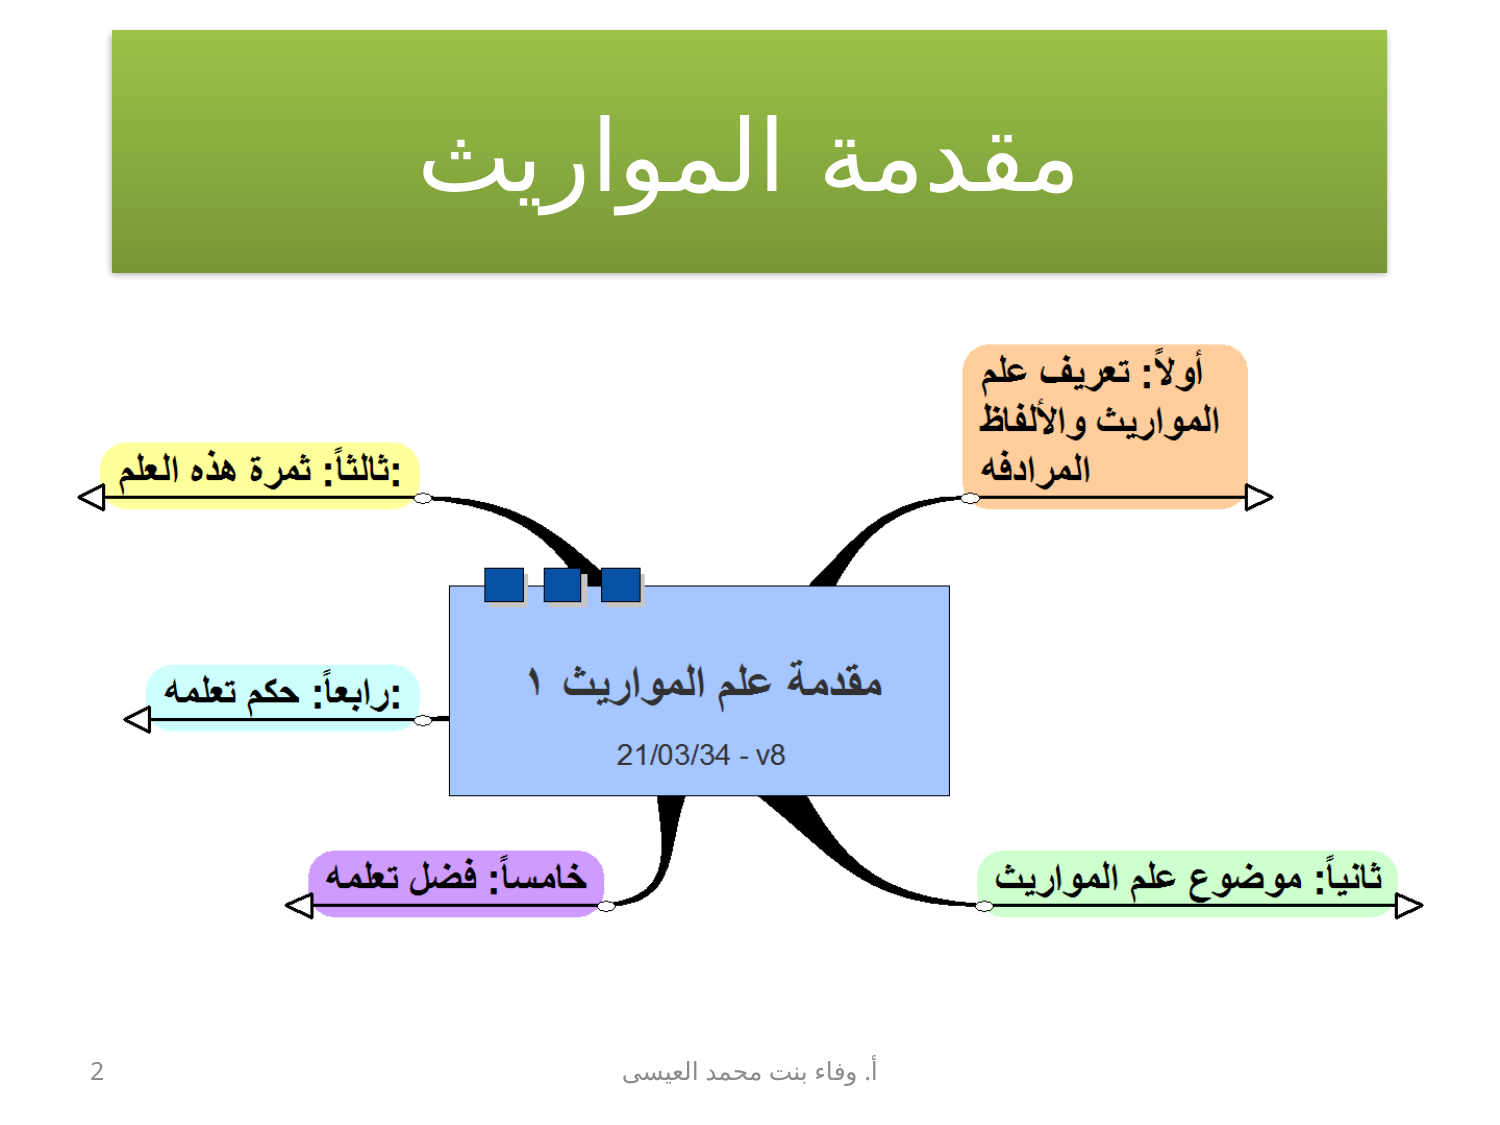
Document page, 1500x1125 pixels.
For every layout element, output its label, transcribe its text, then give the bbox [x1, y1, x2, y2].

text_box مقدمة المواريث [112, 30, 1388, 261]
footer أ. وفاء بنت محمد العيسى [512, 1042, 988, 1103]
slide_number 2 [75, 1042, 425, 1103]
picture [74, 262, 1426, 1005]
